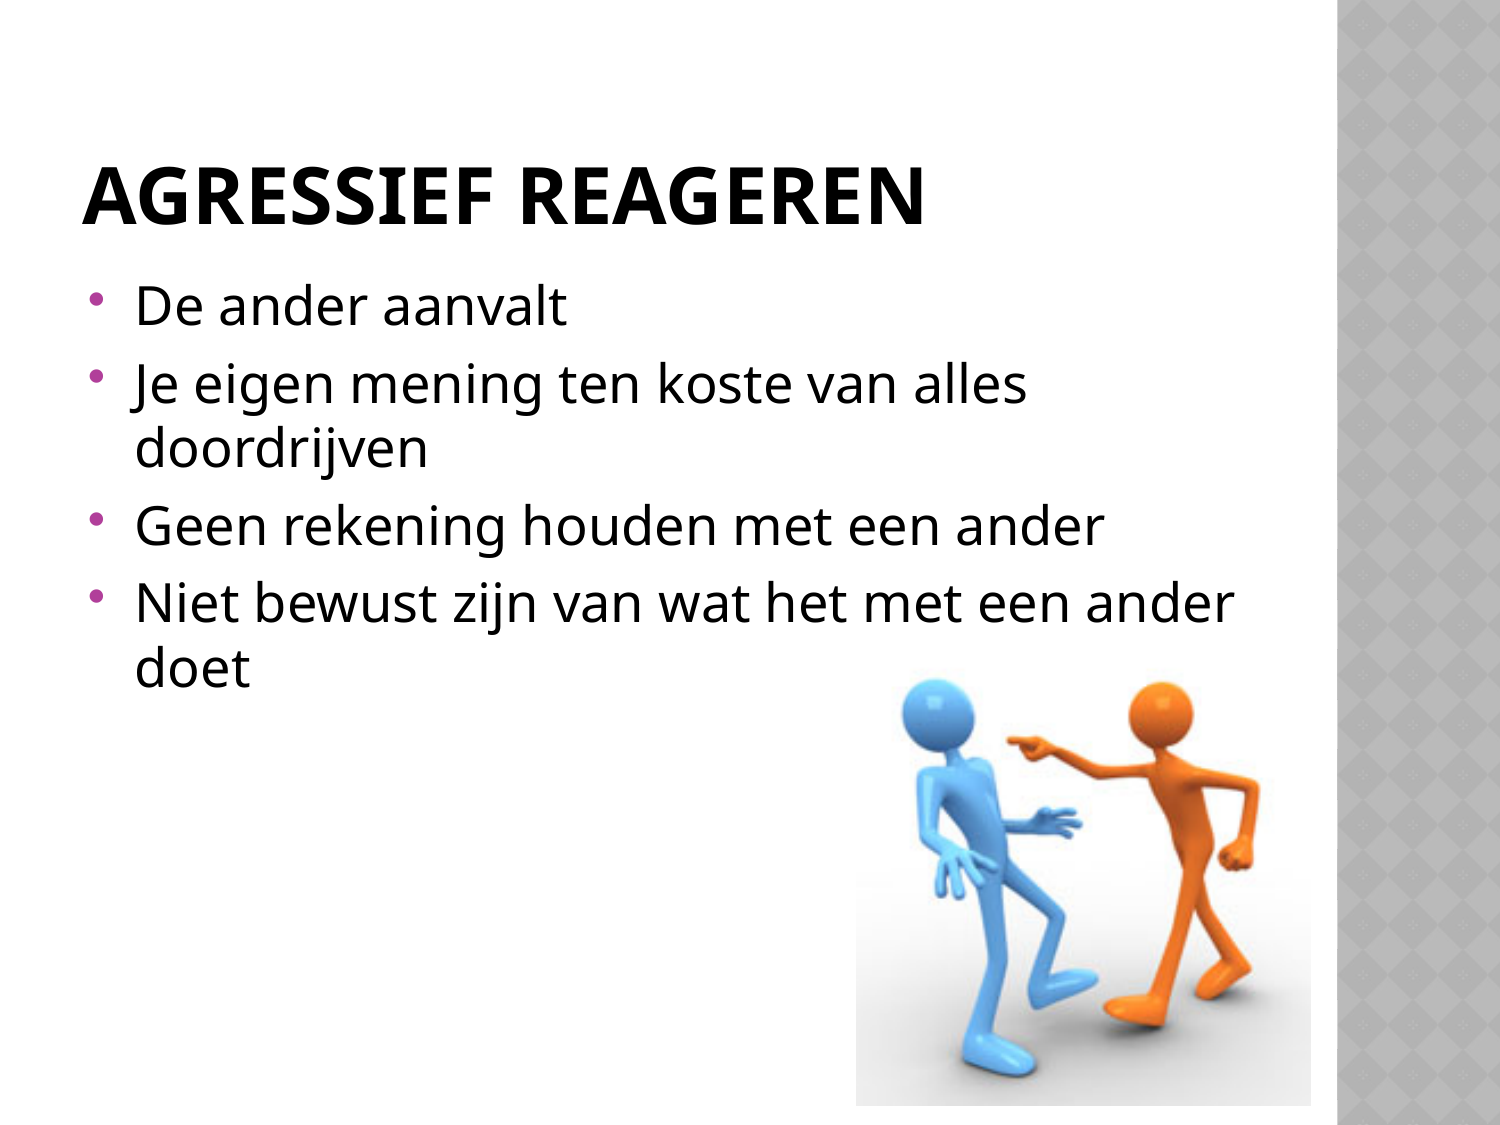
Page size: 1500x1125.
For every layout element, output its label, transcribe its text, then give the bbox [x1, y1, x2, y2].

title Agressief reageren [75, 52, 1263, 240]
picture [855, 651, 1311, 1107]
list De ander aanvalt Je eigen mening ten koste van alles doordrijven Geen rekening houden met een ander Niet bewust zijn van wat het met een ander doet [75, 264, 1341, 1059]
